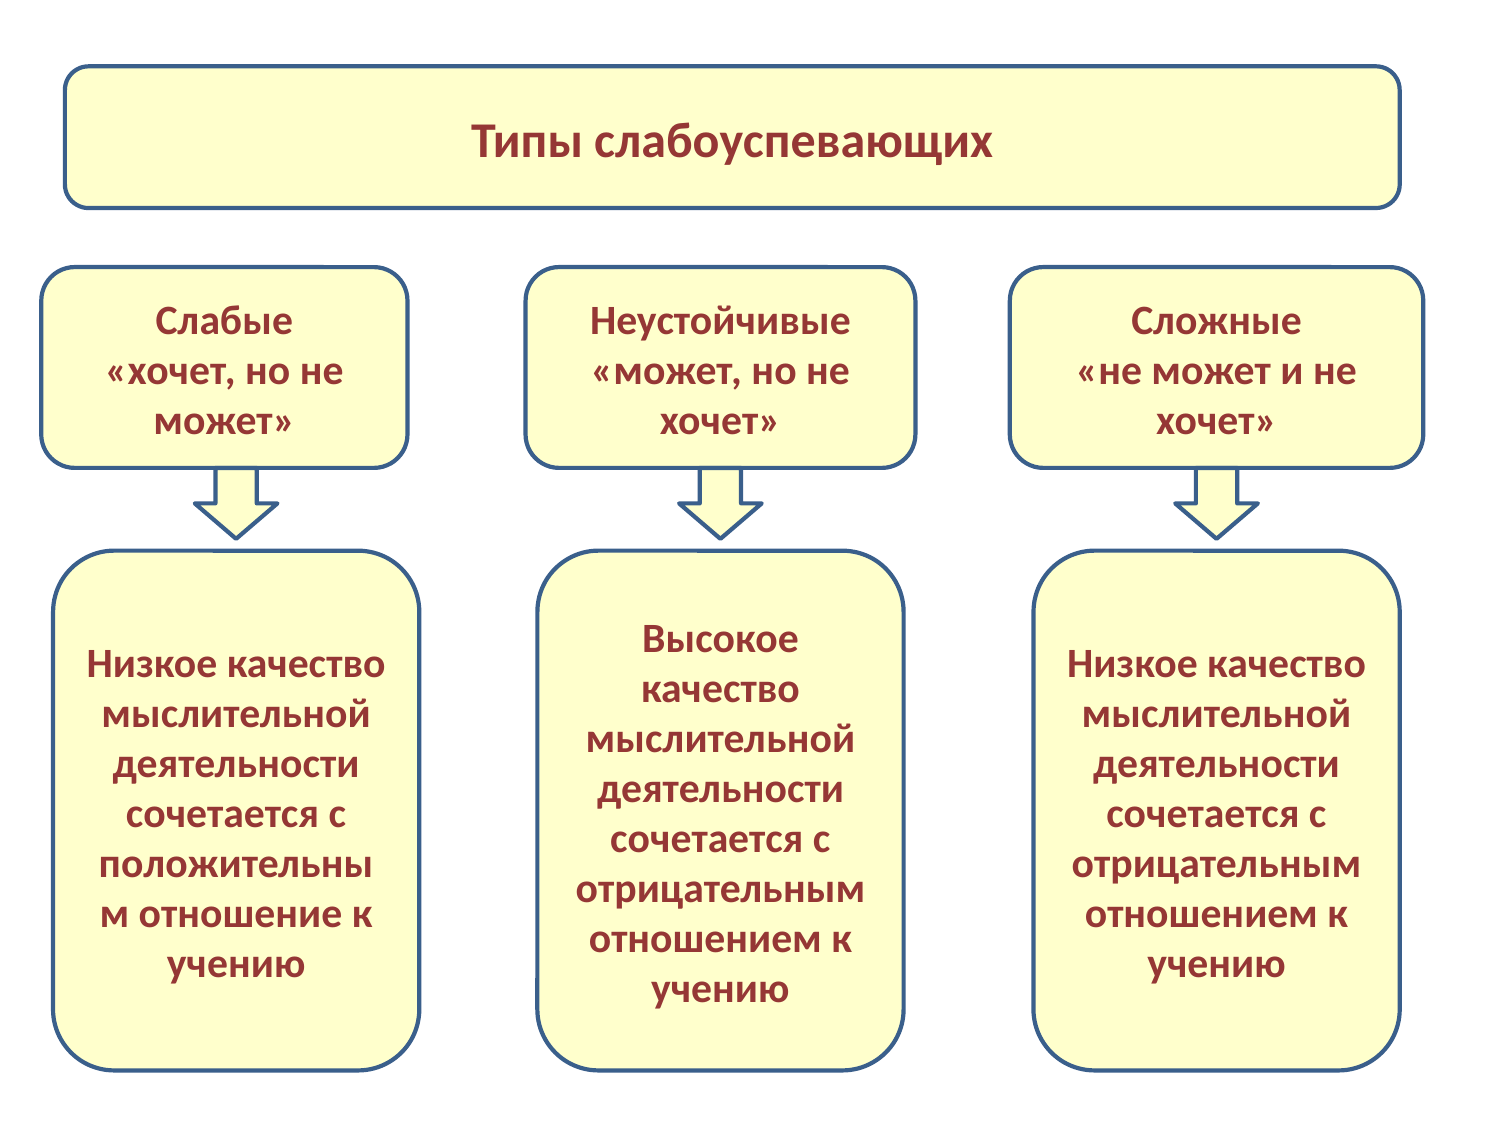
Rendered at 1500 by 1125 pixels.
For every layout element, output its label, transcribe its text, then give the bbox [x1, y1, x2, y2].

text_box Низкое качество мыслительной деятельности сочетается с положительным отношение к учению [50, 548, 422, 1073]
text_box [677, 465, 764, 541]
text_box [192, 465, 280, 541]
text_box Типы слабоуспевающих [62, 64, 1402, 211]
text_box Сложные «не может и не хочет» [1007, 264, 1426, 470]
text_box Низкое качество мыслительной деятельности сочетается с отрицательным отношением к учению [1031, 548, 1402, 1073]
text_box [1173, 465, 1260, 541]
text_box Неустойчивые «может, но не хочет» [523, 264, 918, 470]
text_box Высокое качество мыслительной деятельности сочетается с отрицательным отношением к учению [535, 548, 906, 1073]
text_box Слабые «хочет, но не может» [39, 264, 410, 470]
